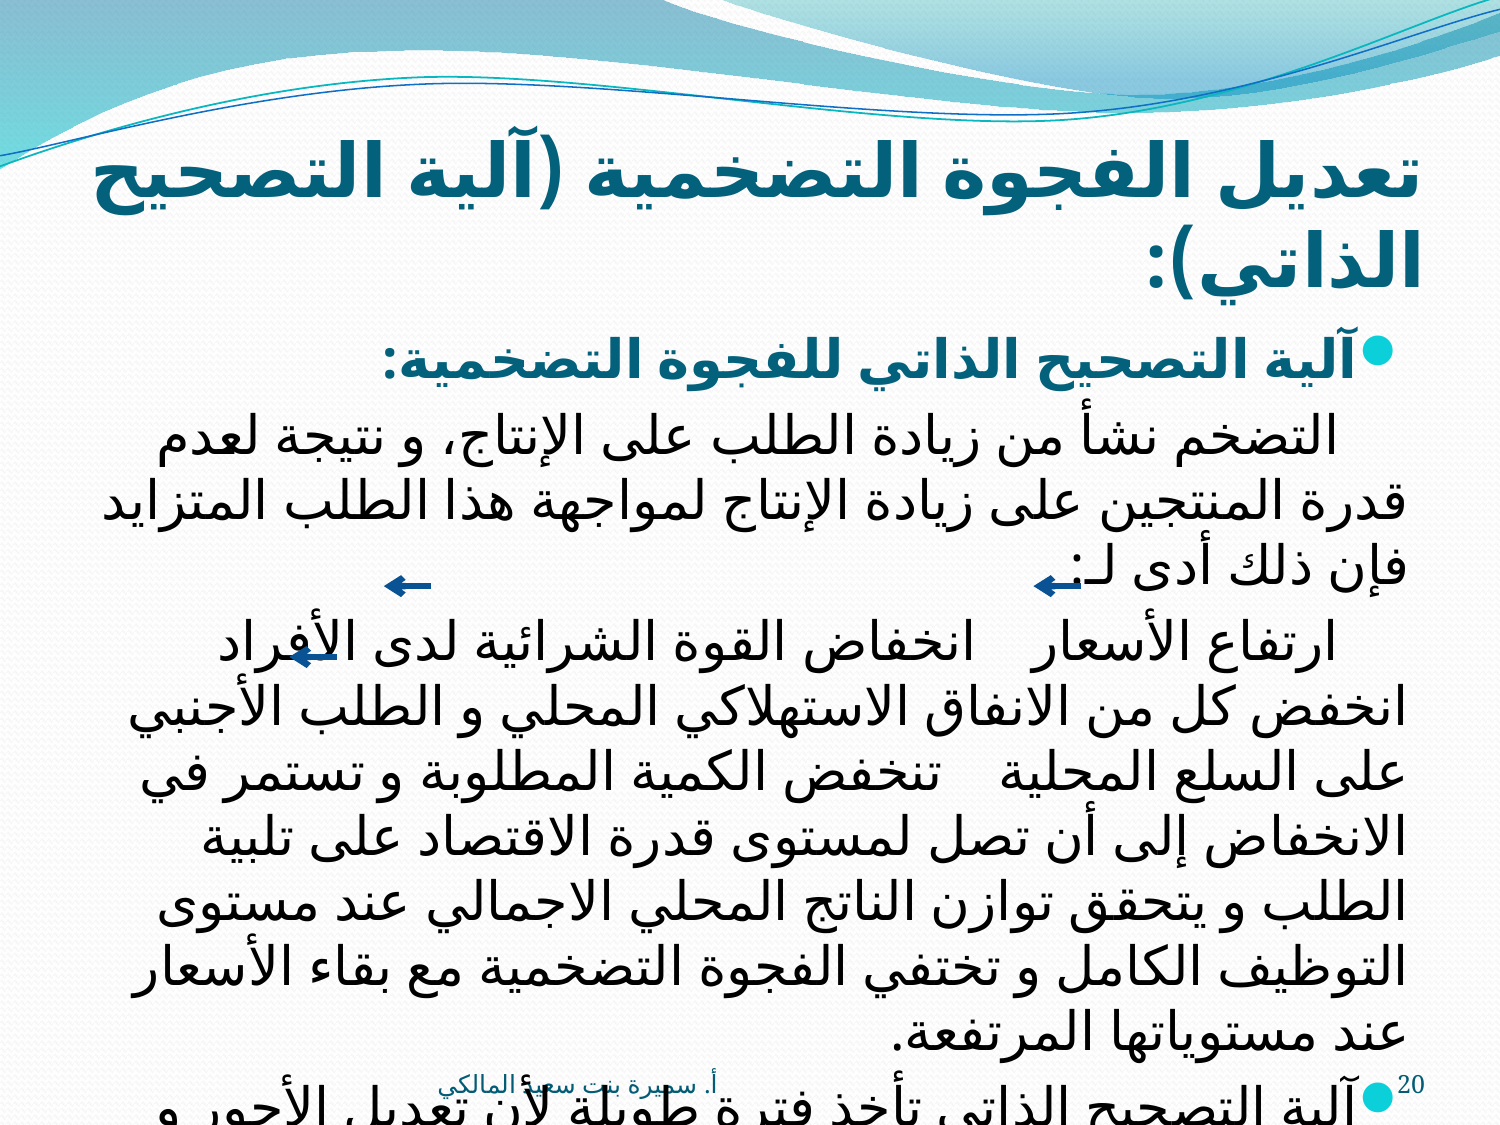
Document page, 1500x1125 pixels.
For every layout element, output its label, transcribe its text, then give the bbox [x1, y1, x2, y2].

list آلية التصحيح الذاتي للفجوة التضخمية: التضخم نشأ من زيادة الطلب على الإنتاج، و نتيجة لعدم قدرة المنتجين على زيادة الإنتاج لمواجهة هذا الطلب المتزايد فإن ذلك أدى لـ: ارتفاع الأسعار انخفاض القوة الشرائية لدى الأفراد انخفض كل من الانفاق الاستهلاكي المحلي و الطلب الأجنبي على السلع المحلية تنخفض الكمية المطلوبة و تستمر في الانخفاض إلى أن تصل لمستوى قدرة الاقتصاد على تلبية الطلب و يتحقق توازن الناتج المحلي الاجمالي عند مستوى التوظيف الكامل و تختفي الفجوة التضخمية مع بقاء الأسعار عند مستوياتها المرتفعة. آلية التصحيح الذاتي تأخذ فترة طويلة لأن تعديل الأجور و الأسعار يتم ببطء. [75, 317, 1425, 1038]
title تعديل الفجوة التضخمية (آلية التصحيح الذاتي): [53, 115, 1425, 303]
slide_number 20 [1299, 1042, 1425, 1103]
footer أ. سميرة بنت سعيد المالكي [437, 1042, 988, 1103]
